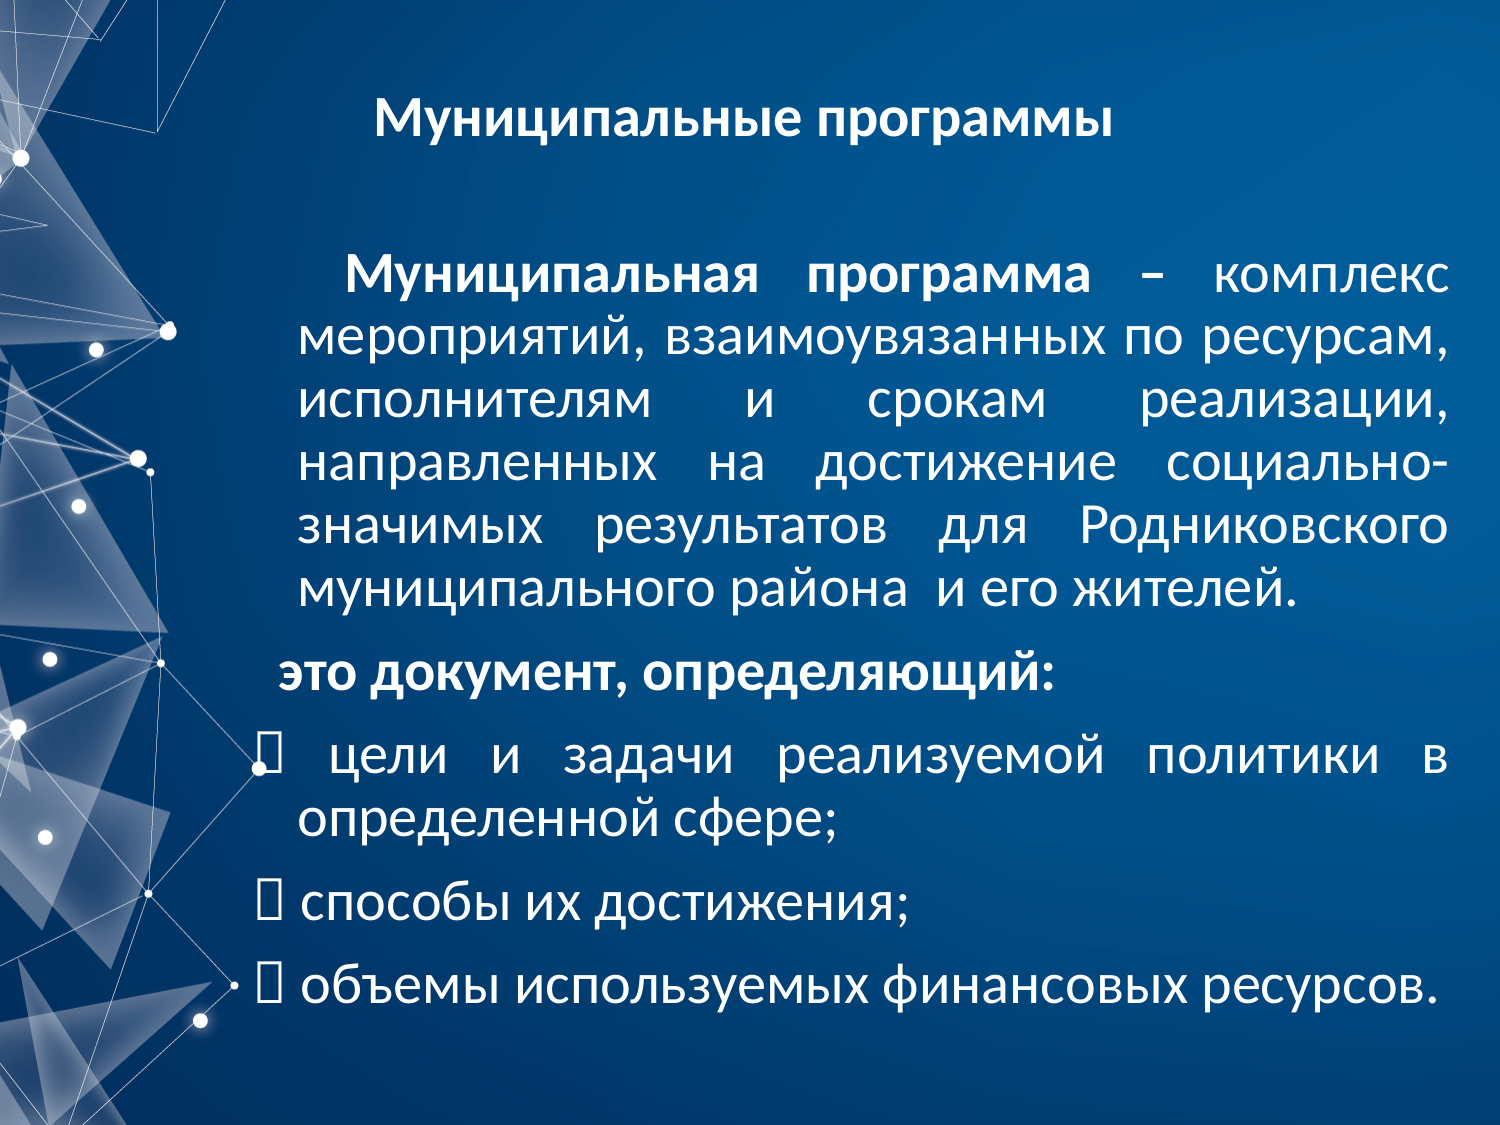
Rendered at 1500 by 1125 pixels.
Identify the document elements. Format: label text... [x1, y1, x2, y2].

list Муниципальная программа – комплекс мероприятий, взаимоувязанных по ресурсам, исполнителям и срокам реализации, направленных на достижение социально-значимых результатов для Родниковского муниципального района и его жителей. это документ, определяющий:  цели и задачи реализуемой политики в определенной сфере;  способы их достижения;  объемы используемых финансовых ресурсов. [237, 234, 1466, 1055]
title Муниципальные программы [53, 46, 1436, 188]
picture [0, 0, 1500, 1125]
